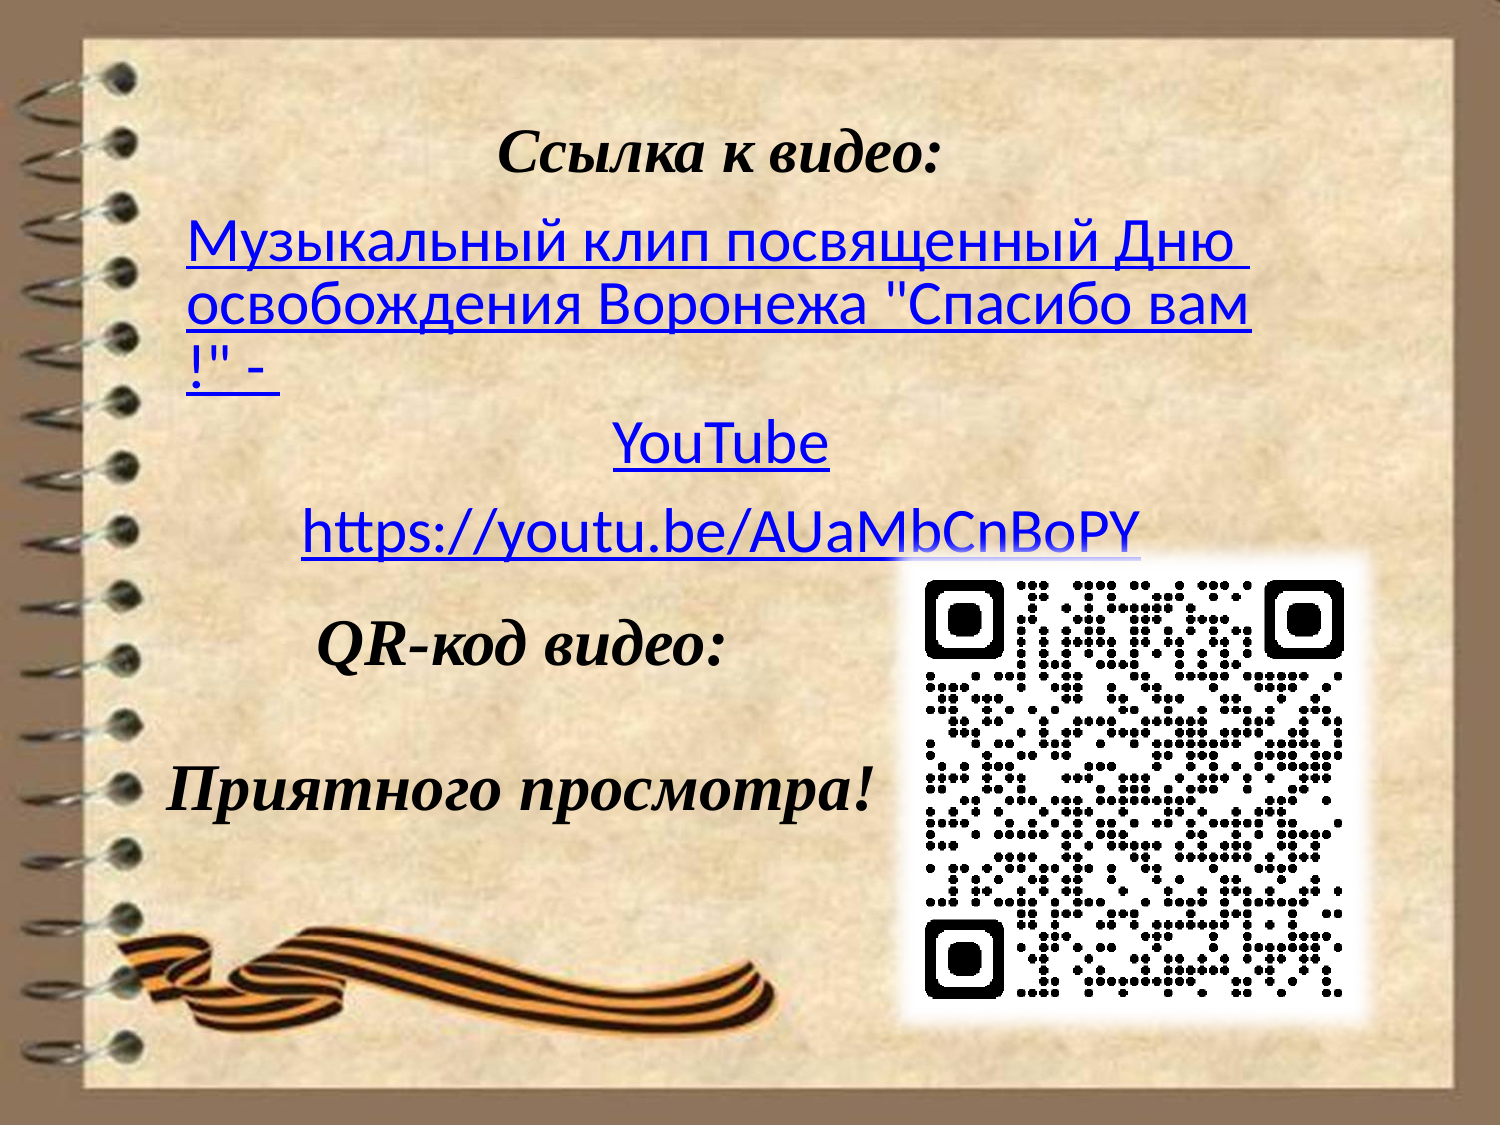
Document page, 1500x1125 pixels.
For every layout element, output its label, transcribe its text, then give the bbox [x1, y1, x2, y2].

text_box Приятного просмотра! [55, 736, 874, 831]
picture [0, 0, 1500, 1125]
text_box QR-код видео: [301, 591, 744, 687]
list Ссылка к видео: Музыкальный клип посвященный Дню освобождения Воронежа "Спасибо вам!" - YouTube https://youtu.be/AUaMbCnBoPY [171, 101, 1272, 449]
